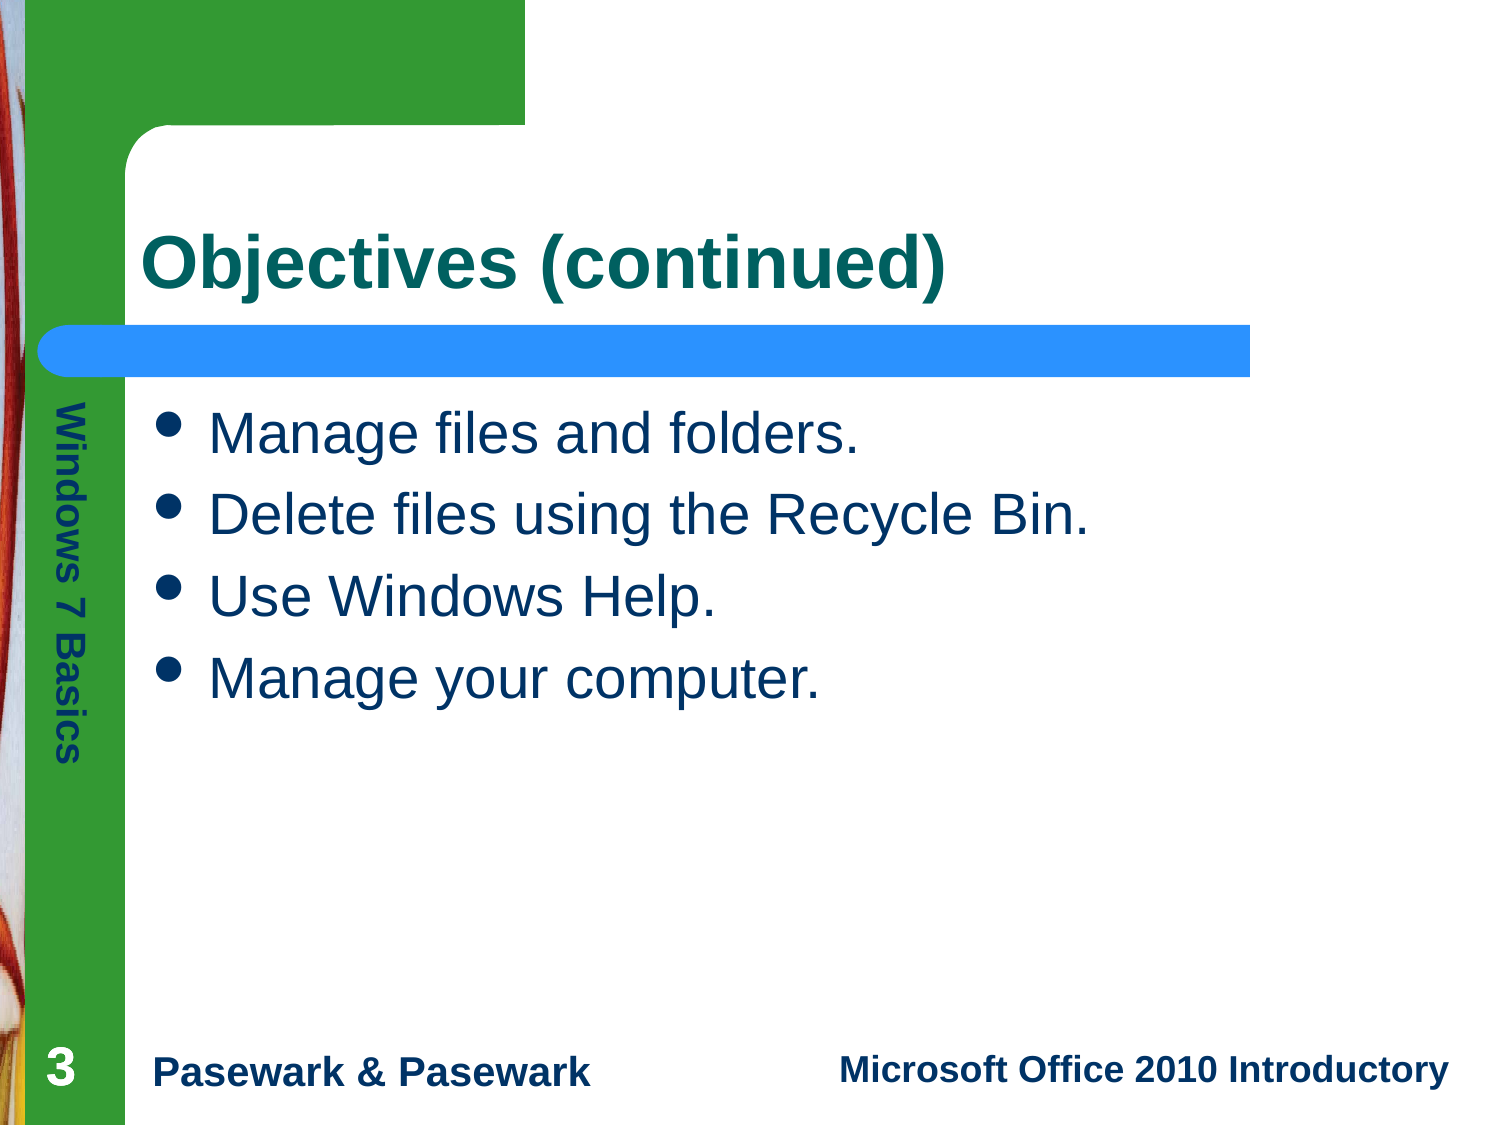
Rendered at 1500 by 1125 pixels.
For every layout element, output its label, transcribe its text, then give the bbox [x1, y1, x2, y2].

picture [0, 0, 25, 1125]
title Objectives (continued) [124, 124, 1426, 313]
text_box 3 [13, 1023, 111, 1105]
list Manage files and folders. Delete files using the Recycle Bin. Use Windows Help. Manage your computer. [137, 387, 1400, 999]
